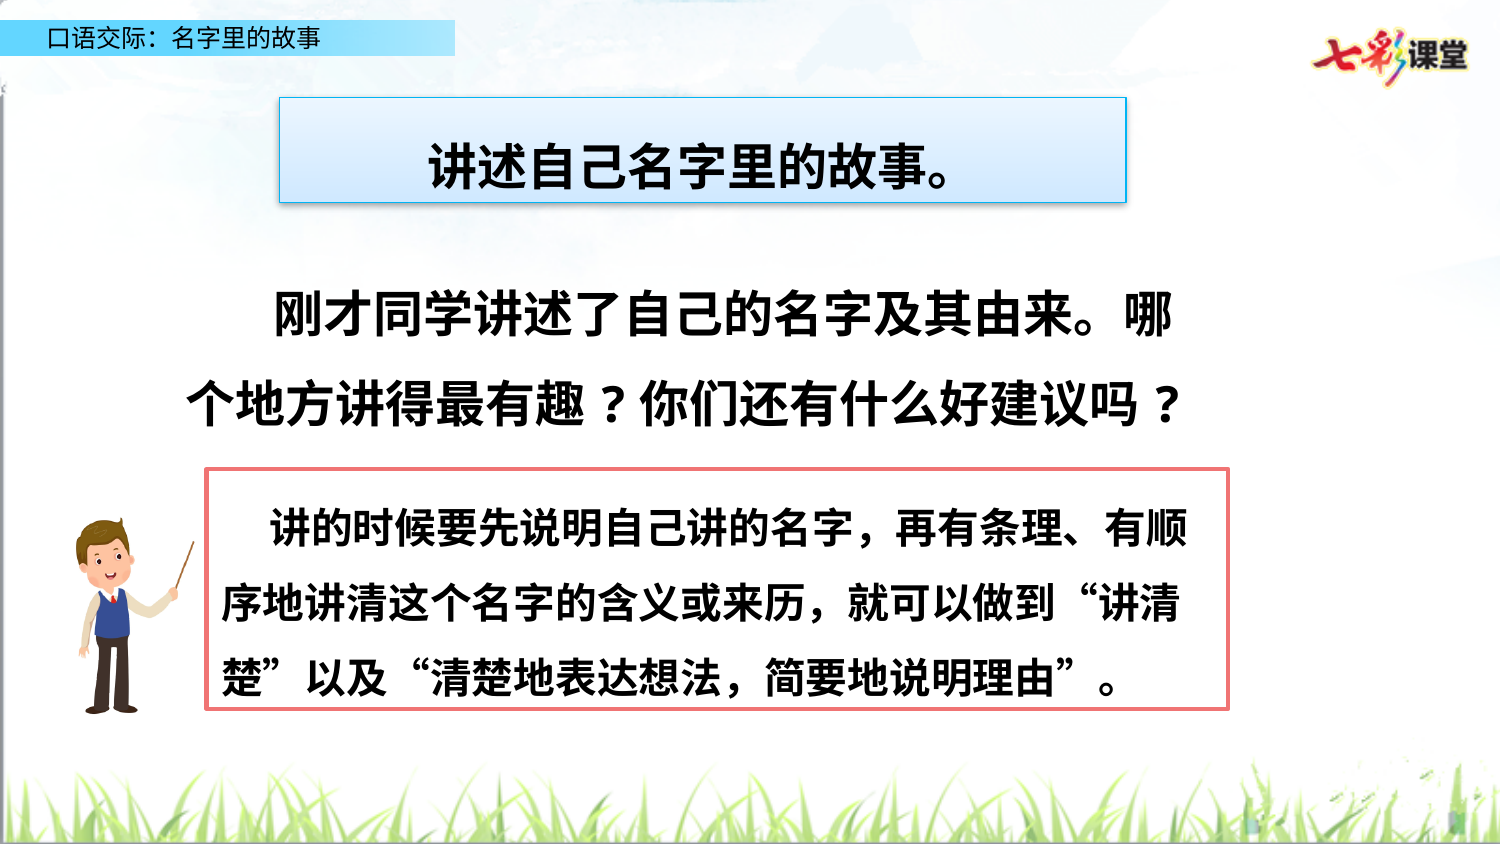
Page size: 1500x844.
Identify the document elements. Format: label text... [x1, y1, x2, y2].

picture [0, 0, 1500, 844]
text_box 讲的时候要先说明自己讲的名字，再有条理、有顺序地讲清这个名字的含义或来历，就可以做到“讲清楚”以及“清楚地表达想法，简要地说明理由”。 [204, 467, 1230, 711]
text_box 讲述自己名字里的故事。 [279, 97, 1127, 203]
text_box 刚才同学讲述了自己的名字及其由来。哪个地方讲得最有趣?你们还有什么好建议吗? [171, 244, 1235, 440]
